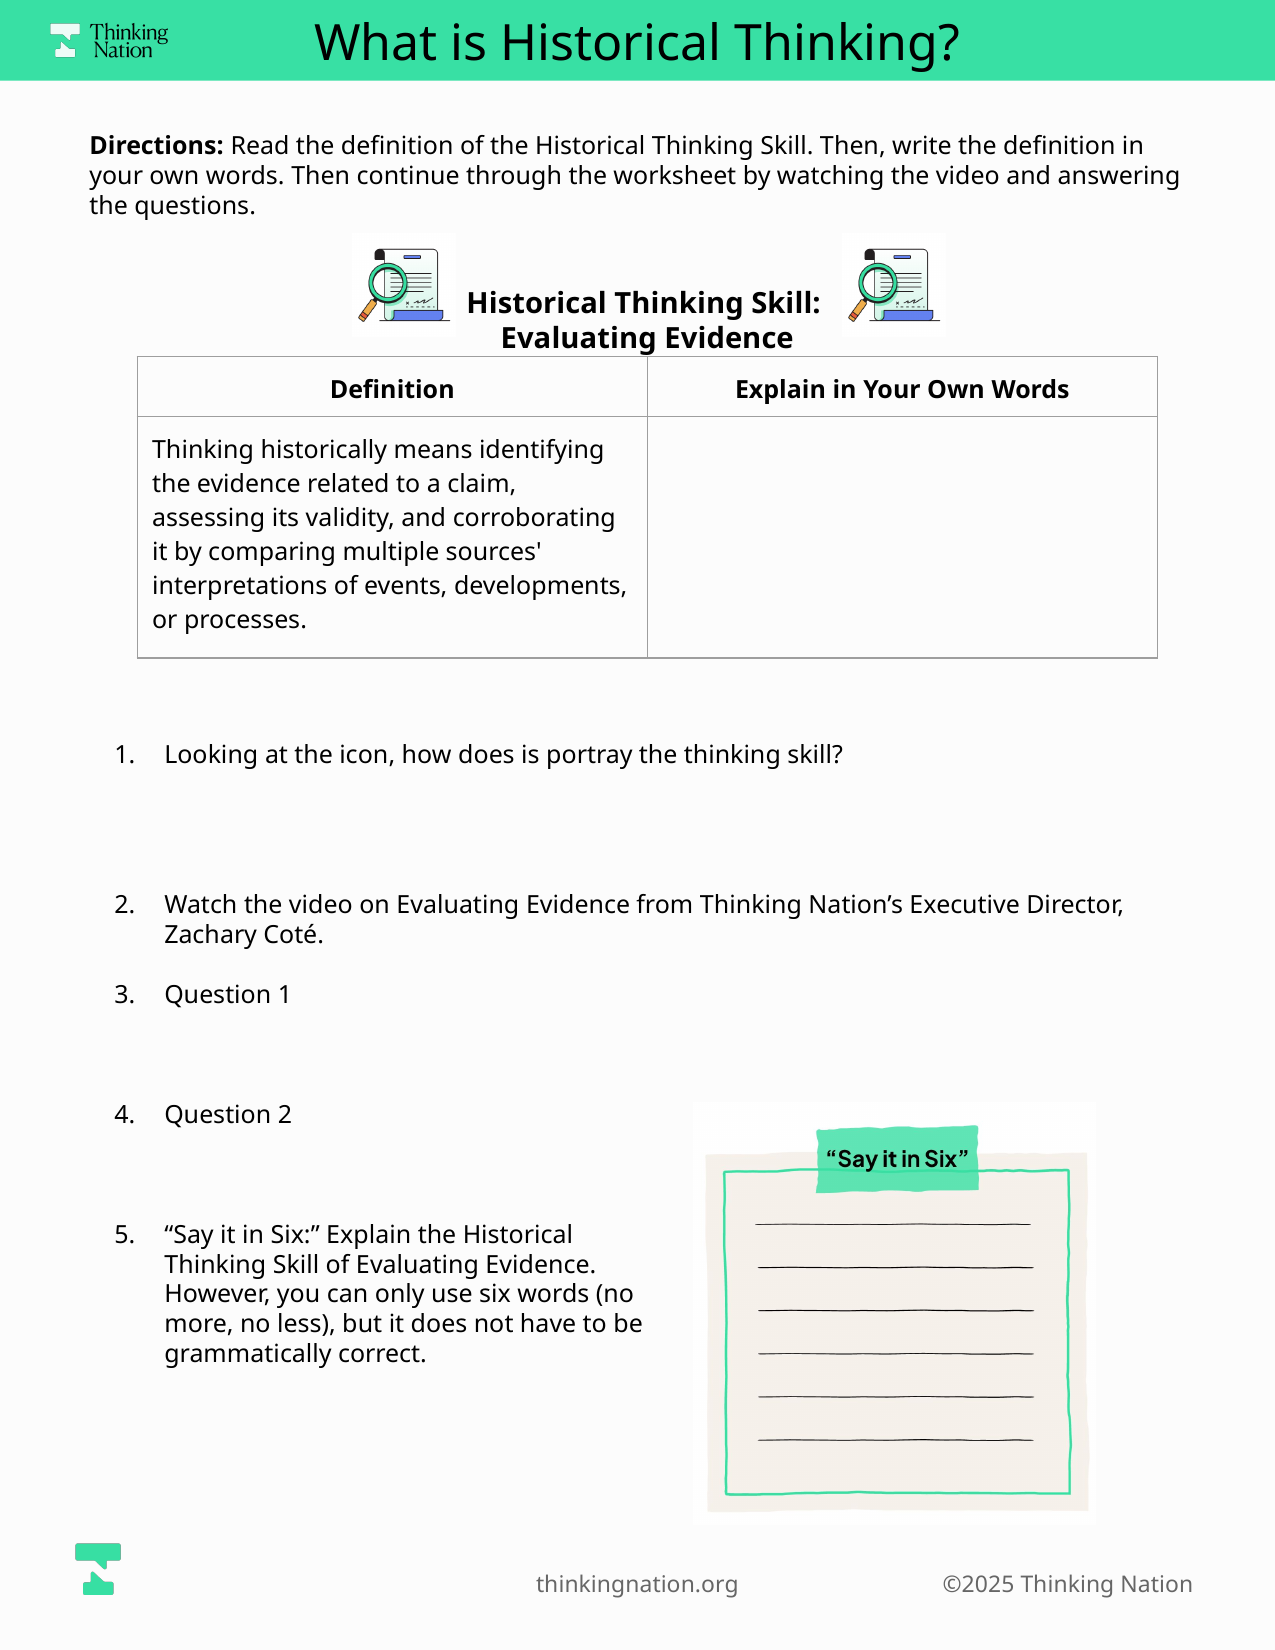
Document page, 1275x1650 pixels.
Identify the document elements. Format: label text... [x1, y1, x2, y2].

text_box [456, 1534, 1275, 1613]
table_header Explain in Your Own Words [648, 357, 1157, 416]
text_box What is Historical Thinking? [0, 0, 1275, 81]
table_cell Thinking historically means identifying the evidence related to a claim, assessing its validity, and corroborating it by comparing multiple sources' interpretations of events, developments, or processes. [138, 417, 647, 657]
table_header Definition [138, 357, 647, 416]
picture [842, 232, 947, 337]
picture [62, 1533, 134, 1605]
picture [351, 232, 456, 337]
text_box Directions: Read the definition of the Historical Thinking Skill. Then, write the definition in your own words. Then continue through the worksheet by watching the video and answering the questions. Historical Thinking Skill: Evaluating Evidence Looking at the icon, how does is portray the thinking skill? Watch the video on Evaluating Evidence from Thinking Nation’s Executive Director, Zachary Coté. Question 1 Question 2 “Say it in Six:” Explain the Historical Thinking Skill of Evaluating Evidence. However, you can only use six words (no more, no less), but it does not have to be grammatically correct. [74, 114, 1221, 1448]
picture [36, 12, 172, 69]
picture [692, 1101, 1097, 1526]
table_cell [648, 417, 1157, 657]
